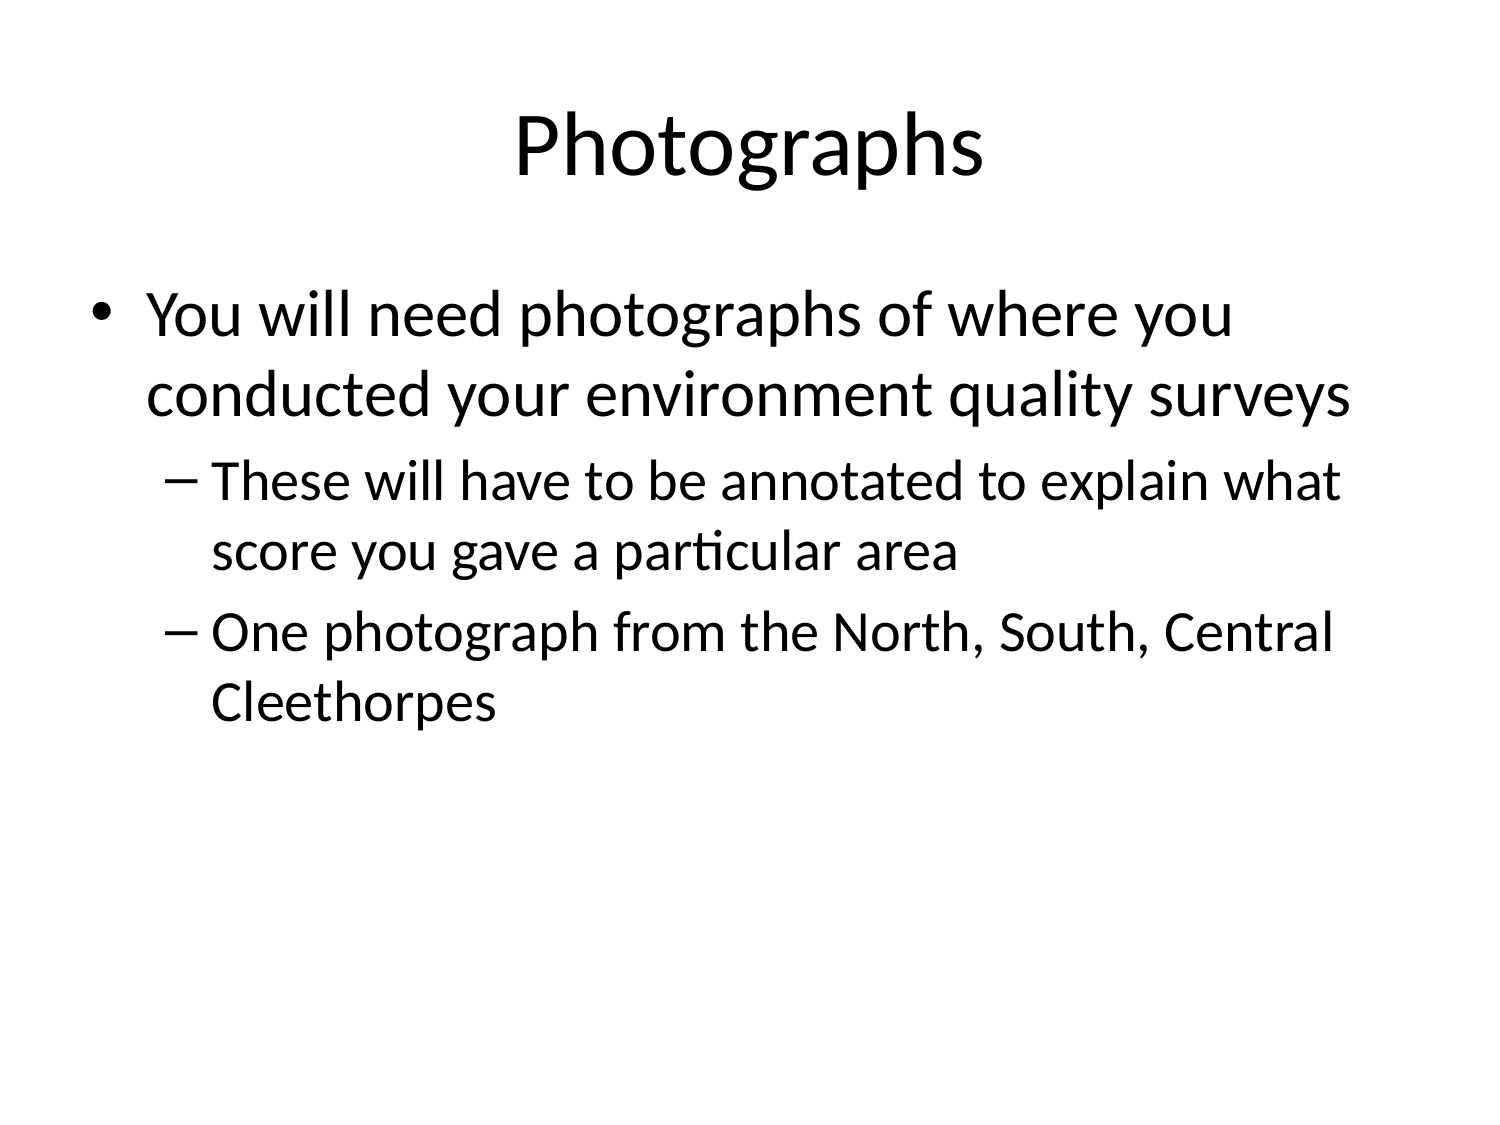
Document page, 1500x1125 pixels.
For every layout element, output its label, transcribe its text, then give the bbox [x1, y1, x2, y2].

title Photographs [75, 45, 1425, 233]
list You will need photographs of where you conducted your environment quality surveys These will have to be annotated to explain what score you gave a particular area One photograph from the North, South, Central Cleethorpes [75, 262, 1425, 1005]
